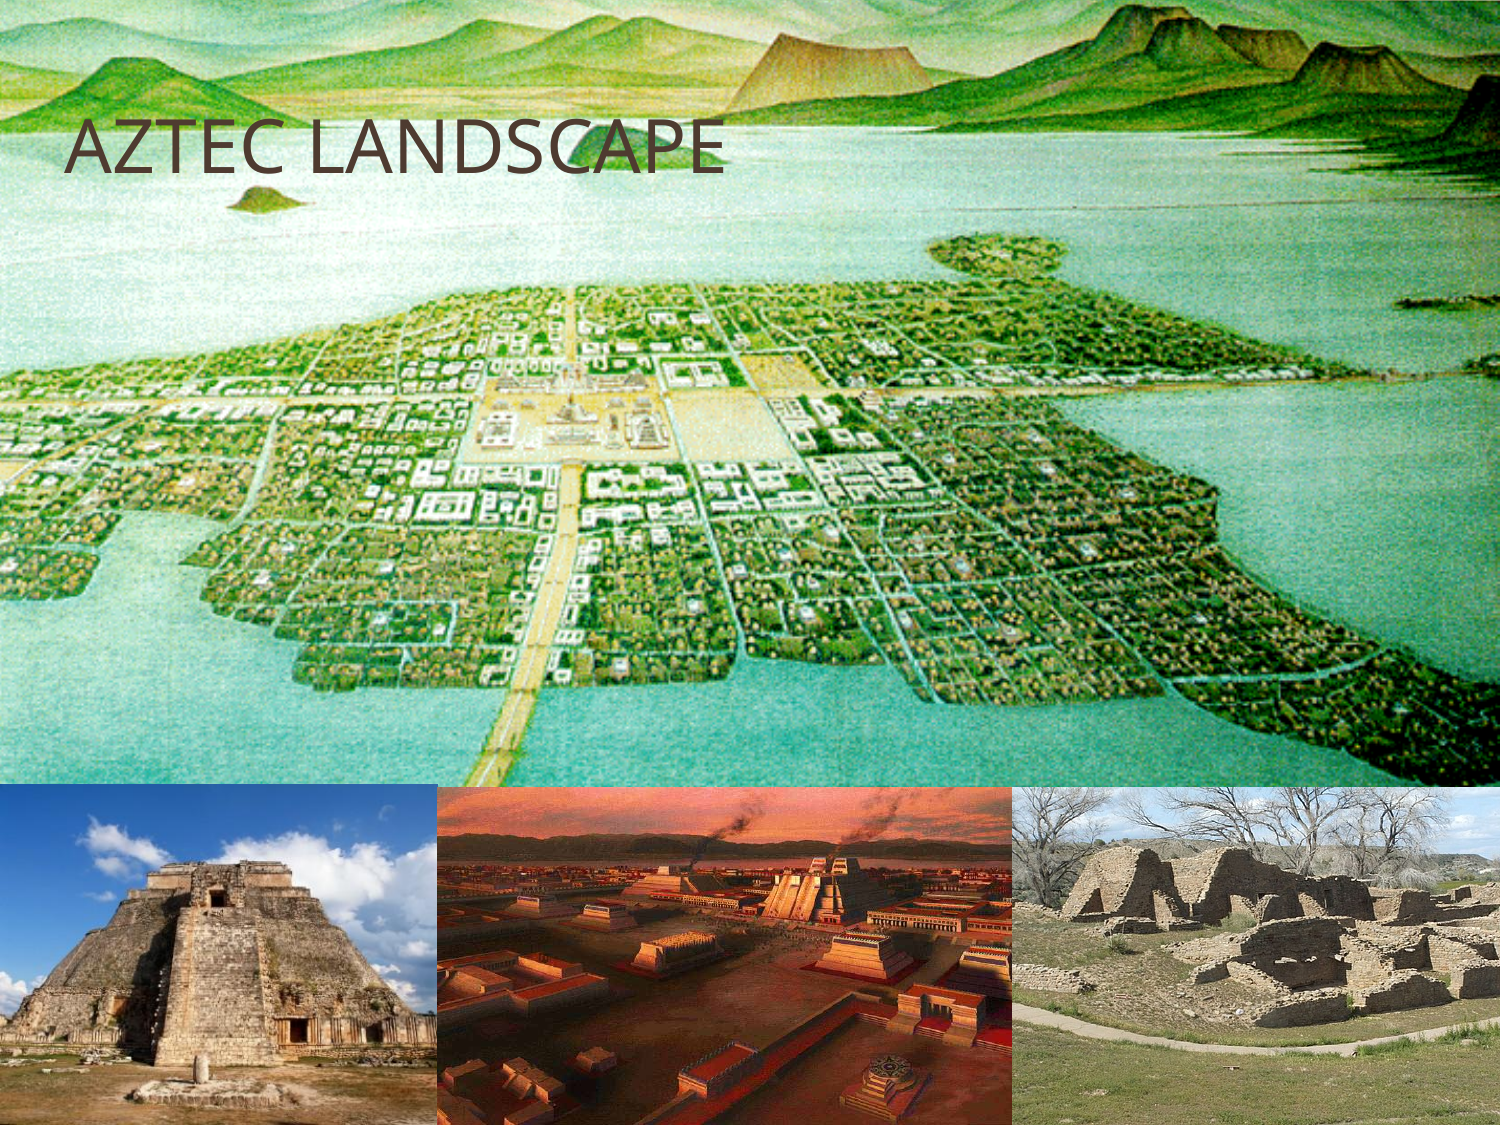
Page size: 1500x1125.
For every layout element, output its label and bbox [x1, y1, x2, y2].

list [0, 0, 1500, 787]
picture [0, 784, 1500, 1125]
